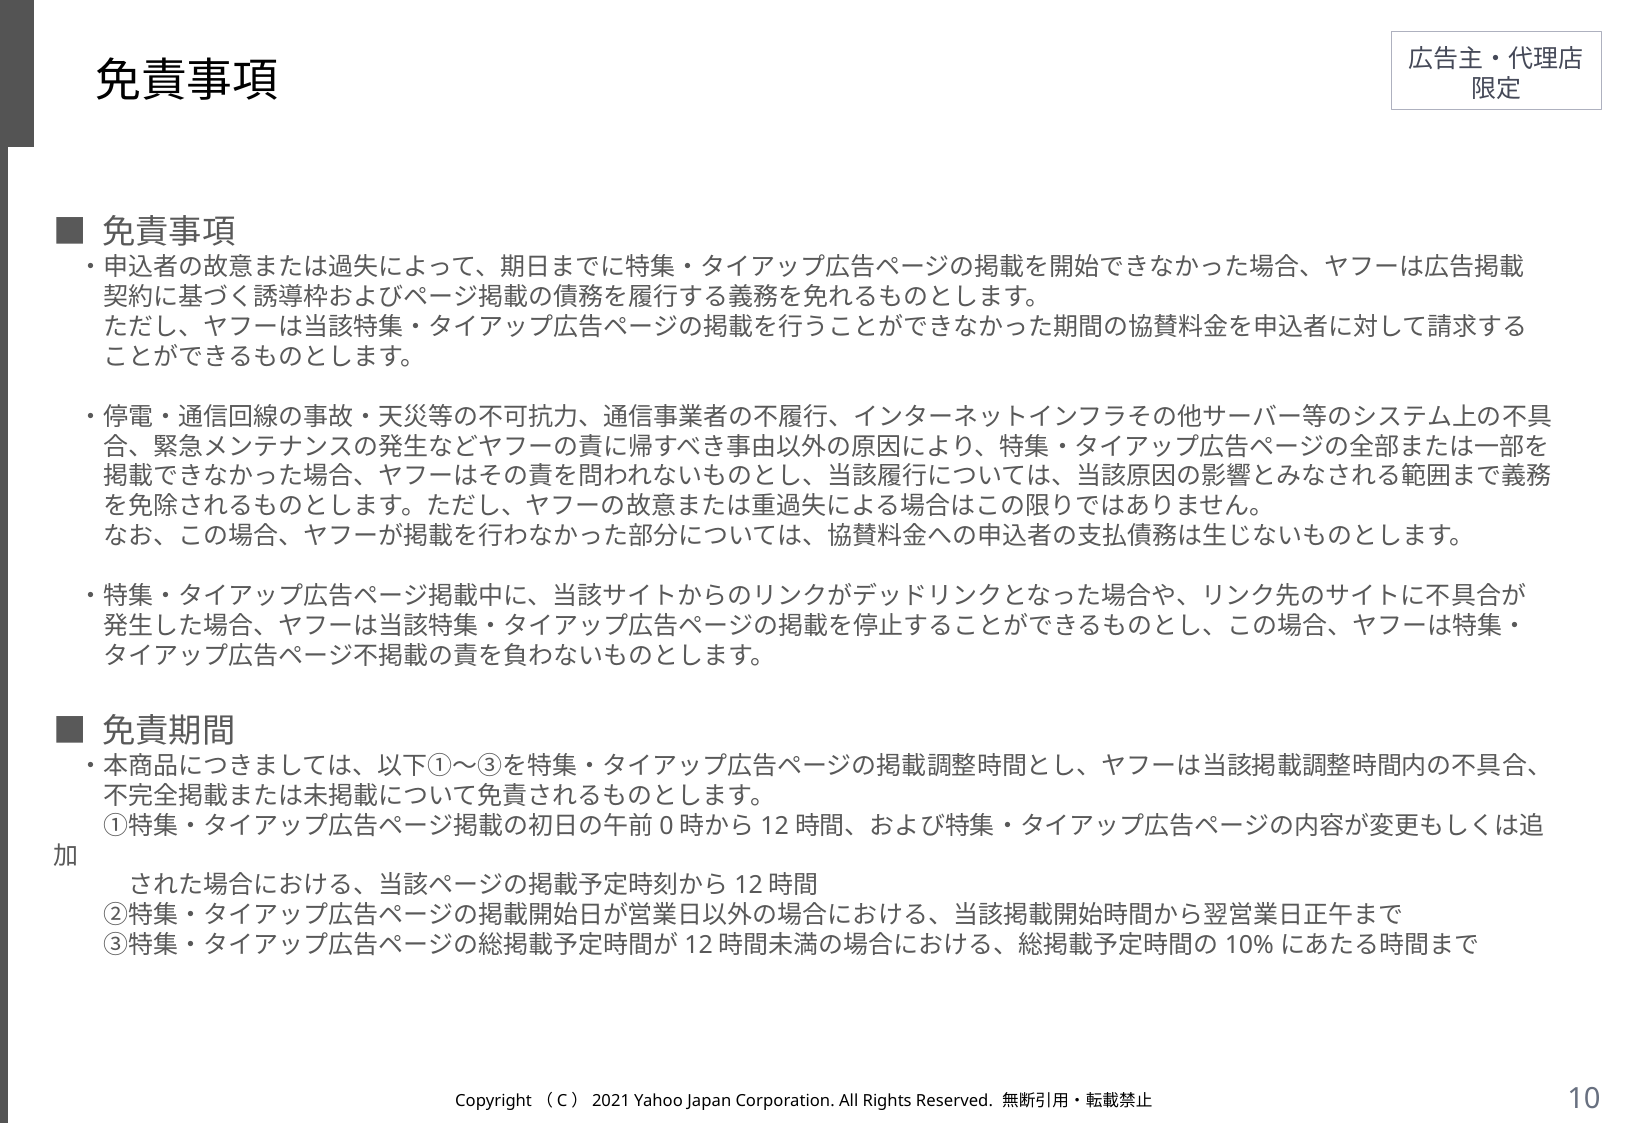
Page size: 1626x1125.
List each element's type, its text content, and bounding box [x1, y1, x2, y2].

title 免責事項 [80, 42, 1392, 114]
footer Copyright（C）2021 Yahoo Japan Corporation. All Rights Reserved. 無断引用・転載禁止 [440, 1082, 1185, 1118]
text_box ■ 免責事項 ・申込者の故意または過失によって、期日までに特集・タイアップ広告ページの掲載を開始できなかった場合、ヤフーは広告掲載 契約に基づく誘導枠およびページ掲載の債務を履行する義務を免れるものとします。 ただし、ヤフーは当該特集・タイアップ広告ページの掲載を行うことができなかった期間の協賛料金を申込者に対して請求する ことができるものとします。 ・停電・通信回線の事故・天災等の不可抗力、通信事業者の不履行、インターネットインフラその他サーバー等のシステム上の不具 合、緊急メンテナンスの発生などヤフーの責に帰すべき事由以外の原因により、特集・タイアップ広告ページの全部または一部を 掲載できなかった場合、ヤフーはその責を問われないものとし、当該履行については、当該原因の影響とみなされる範囲まで義務 を免除されるものとします。ただし、ヤフーの故意または重過失による場合はこの限りではありません。 なお、この場合、ヤフーが掲載を行わなかった部分については、協賛料金への申込者の支払債務は生じないものとします。 ・特集・タイアップ広告ページ掲載中に、当該サイトからのリンクがデッドリンクとなった場合や、リンク先のサイトに不具合が 発生した場合、ヤフーは当該特集・タイアップ広告ページの掲載を停止することができるものとし、この場合、ヤフーは特集・ タイアップ広告ページ不掲載の責を負わないものとします。 ■ 免責期間 ・本商品につきましては、以下①～③を特集・タイアップ広告ページの掲載調整時間とし、ヤフーは当該掲載調整時間内の不具合、 不完全掲載または未掲載について免責されるものとします。 ①特集・タイアップ広告ページ掲載の初日の午前0時から12時間、および特集・タイアップ広告ページの内容が変更もしくは追加 された場合における、当該ページの掲載予定時刻から12時間 ②特集・タイアップ広告ページの掲載開始日が営業日以外の場合における、当該掲載開始時間から翌営業日正午まで ③特集・タイアップ広告ページの総掲載予定時間が12時間未満の場合における、総掲載予定時間の10%にあたる時間まで [39, 202, 1581, 967]
